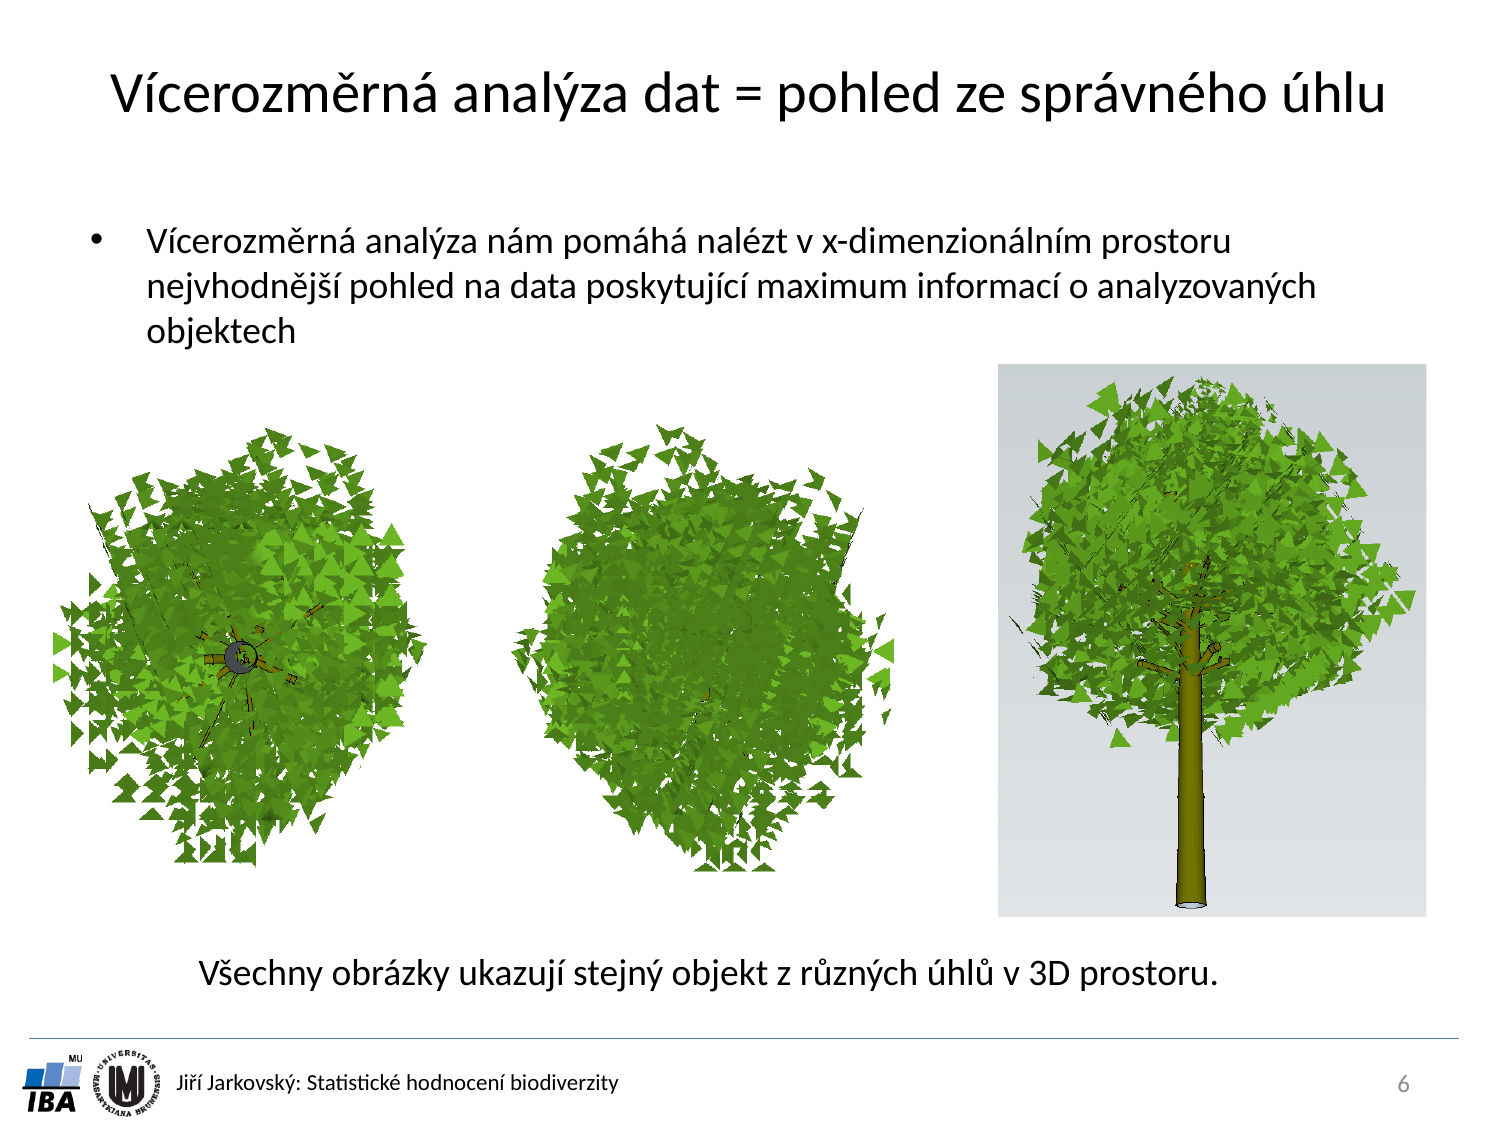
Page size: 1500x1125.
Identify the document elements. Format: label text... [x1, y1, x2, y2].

picture [509, 361, 904, 918]
picture [93, 1050, 160, 1117]
slide_number 6 [1074, 1052, 1425, 1113]
text_box Všechny obrázky ukazují stejný objekt z různých úhlů v 3D prostoru. [183, 940, 1236, 1001]
picture [52, 361, 438, 929]
picture [22, 1055, 82, 1112]
title Vícerozměrná analýza dat = pohled ze správného úhlu [75, 42, 1425, 135]
list Vícerozměrná analýza nám pomáhá nalézt v x-dimenzionálním prostoru nejvhodnější pohled na data poskytující maximum informací o analyzovaných objektech [75, 208, 1425, 1005]
picture [997, 361, 1427, 918]
